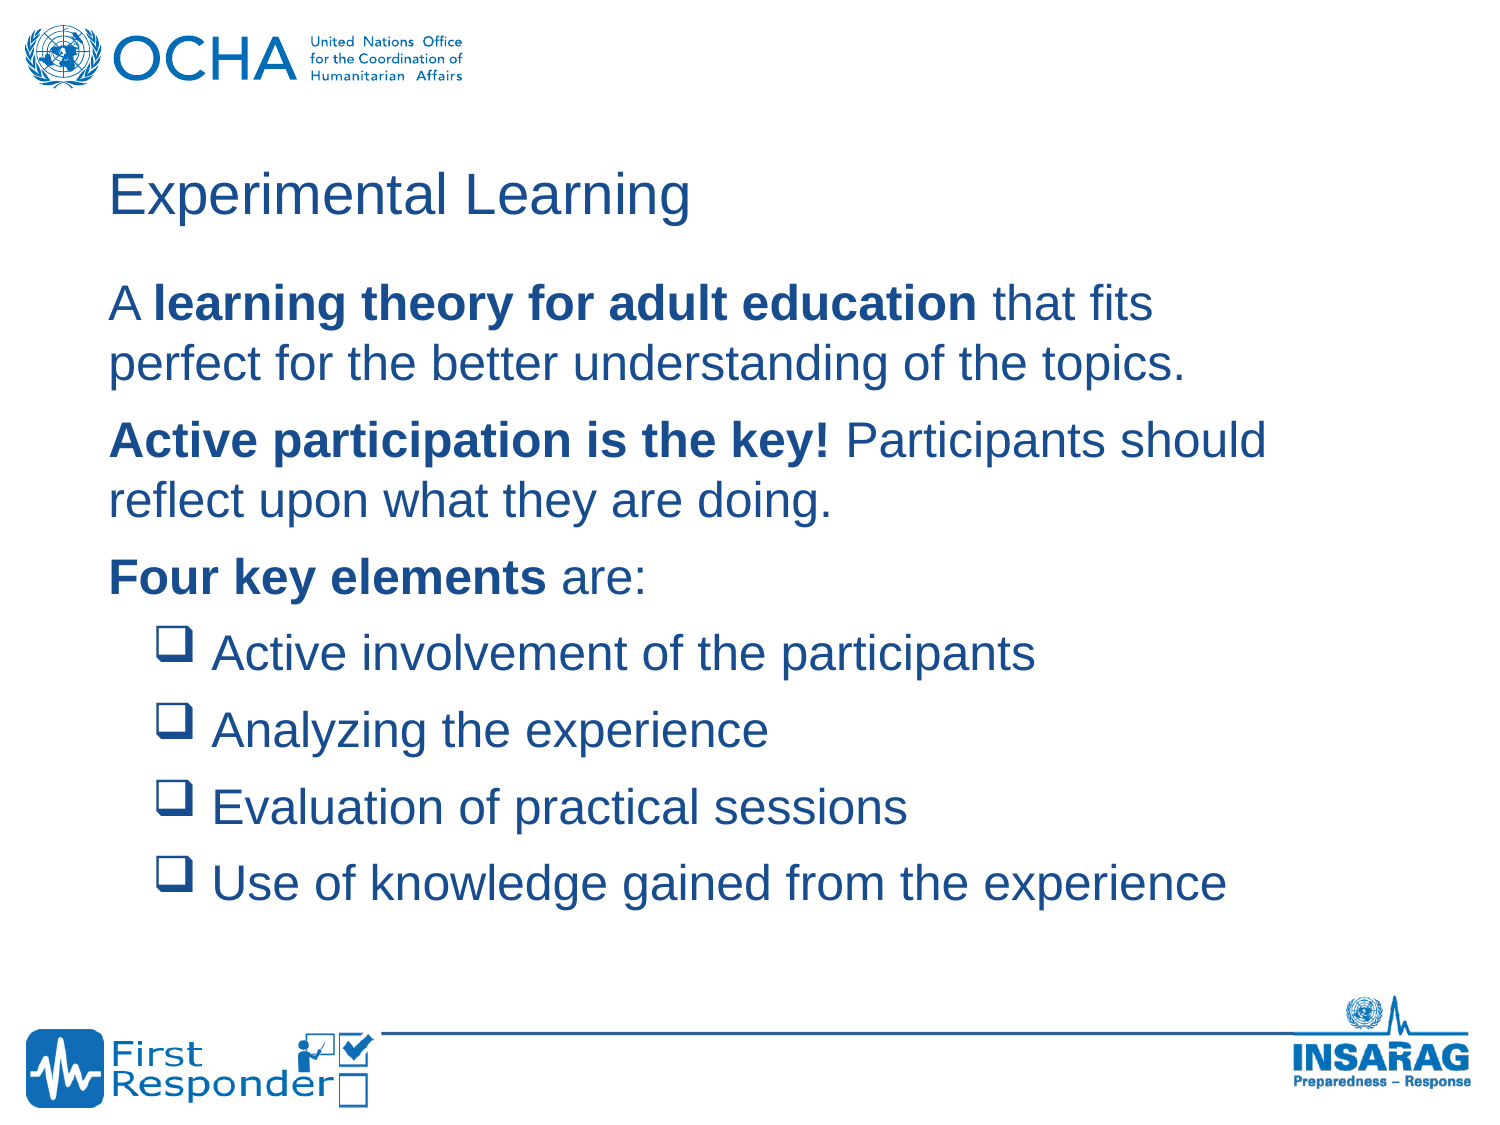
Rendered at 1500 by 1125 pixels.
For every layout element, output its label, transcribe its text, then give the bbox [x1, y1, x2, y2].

title Experimental Learning [99, 89, 715, 294]
picture [1287, 995, 1471, 1094]
picture [24, 1024, 375, 1113]
list A learning theory for adult education that fits perfect for the better understanding of the topics. Active participation is the key! Participants should reflect upon what they are doing. Four key elements are: Active involvement of the participants Analyzing the experience Evaluation of practical sessions Use of knowledge gained from the experience [99, 262, 1288, 950]
